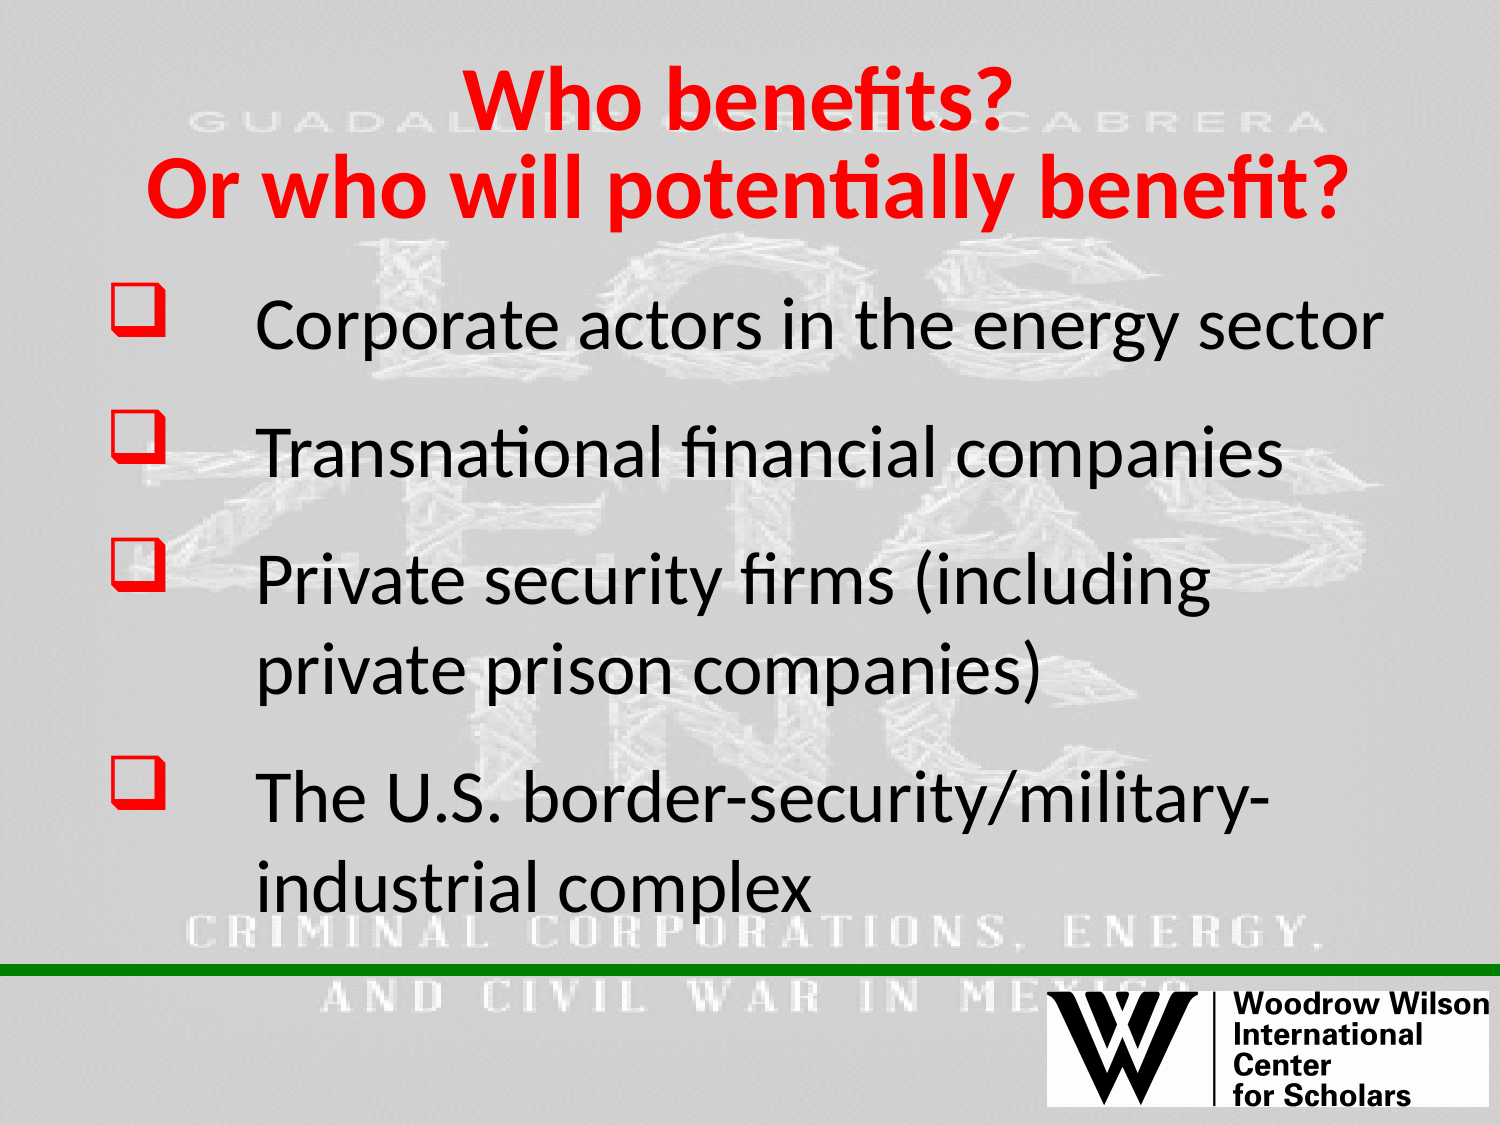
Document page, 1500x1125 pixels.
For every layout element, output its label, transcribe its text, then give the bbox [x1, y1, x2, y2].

text_box Who benefits? Or who will potentially benefit? [131, 52, 1369, 244]
text_box [0, 962, 1500, 978]
text_box Corporate actors in the energy sector Transnational financial companies Private security firms (including private prison companies) The U.S. border-security/military-industrial complex [90, 267, 1410, 858]
picture [1047, 991, 1489, 1108]
